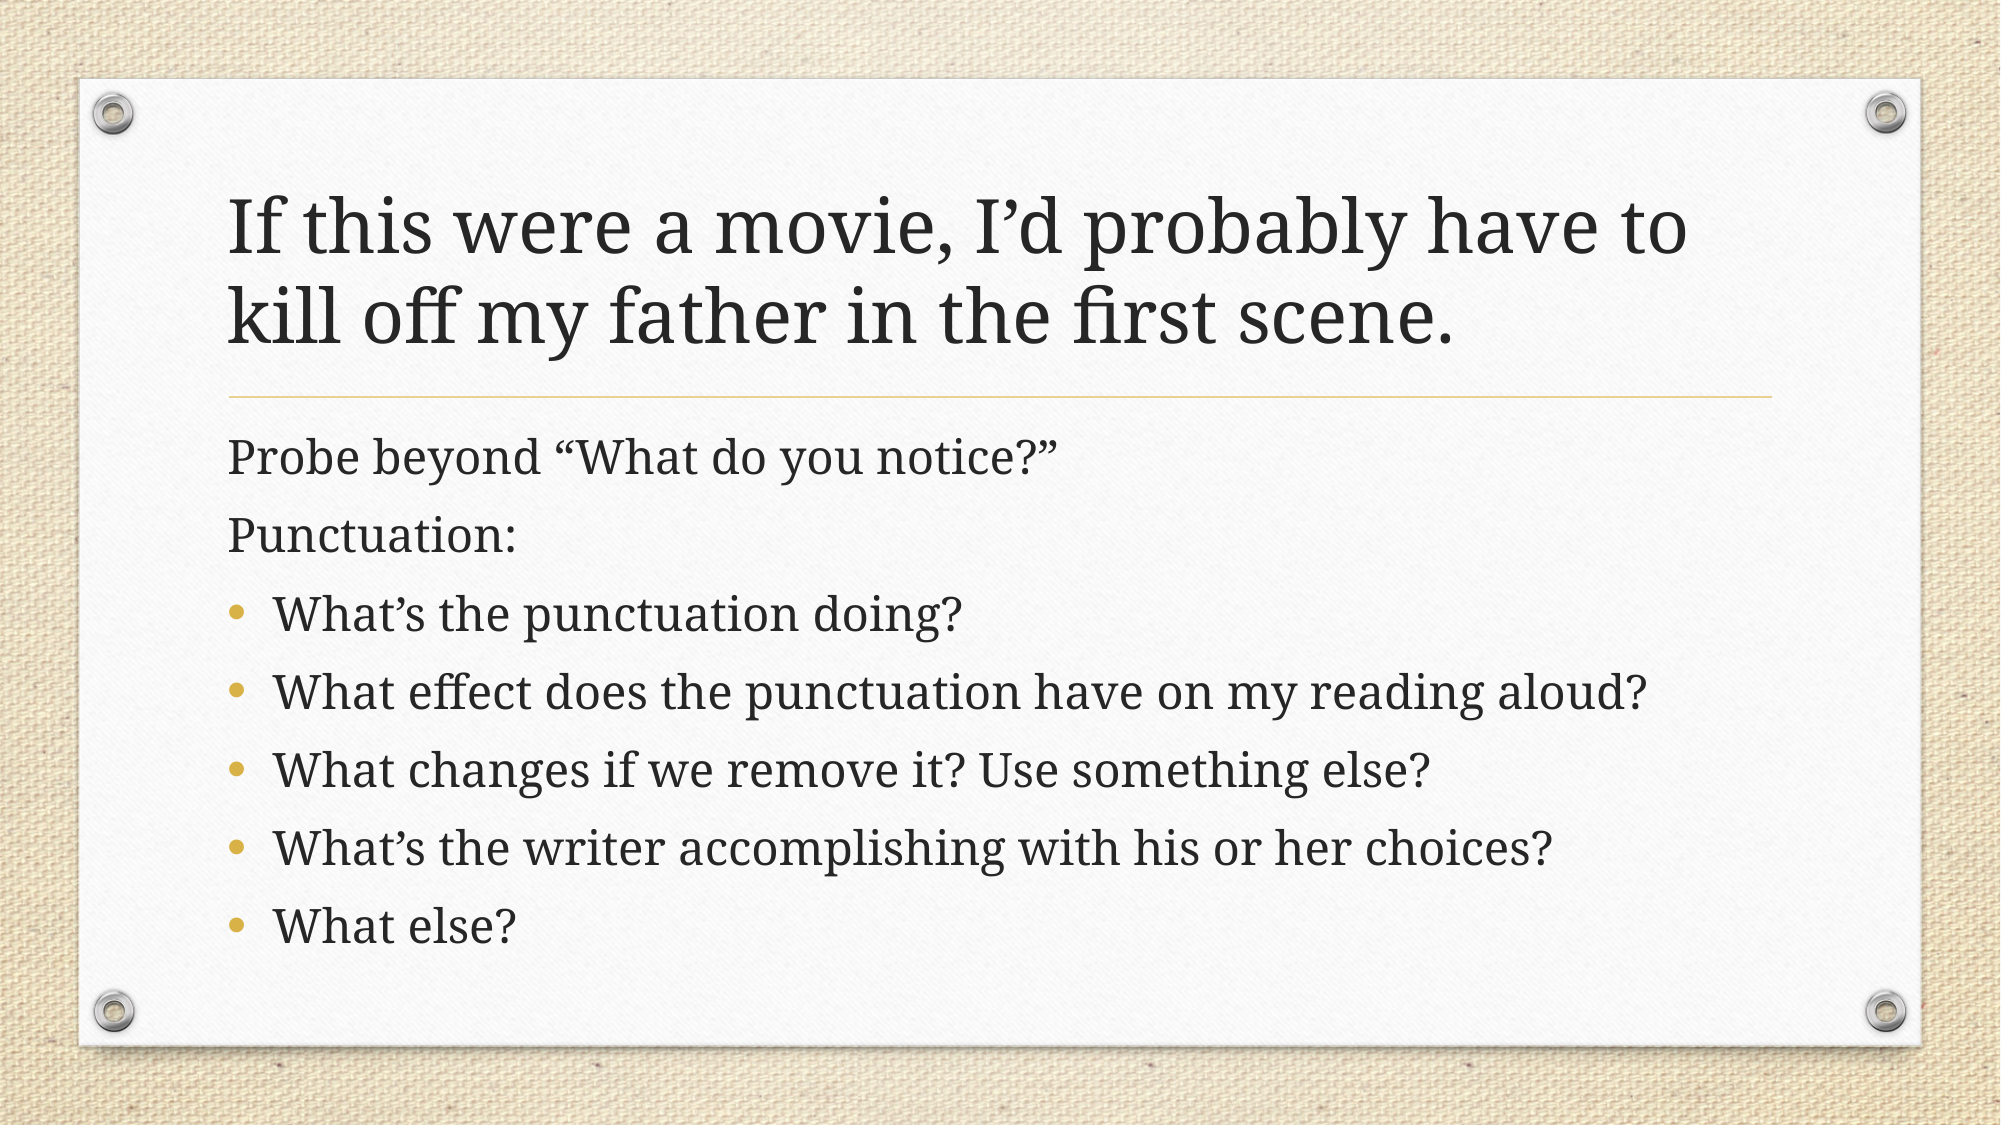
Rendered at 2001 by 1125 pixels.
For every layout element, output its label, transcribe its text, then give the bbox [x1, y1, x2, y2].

title If this were a movie, I’d probably have to kill off my father in the first scene. [212, 160, 1788, 376]
picture [0, 0, 2001, 1125]
list Probe beyond “What do you notice?” Punctuation: What’s the punctuation doing? What effect does the punctuation have on my reading aloud? What changes if we remove it? Use something else? What’s the writer accomplishing with his or her choices? What else? [212, 419, 1788, 964]
